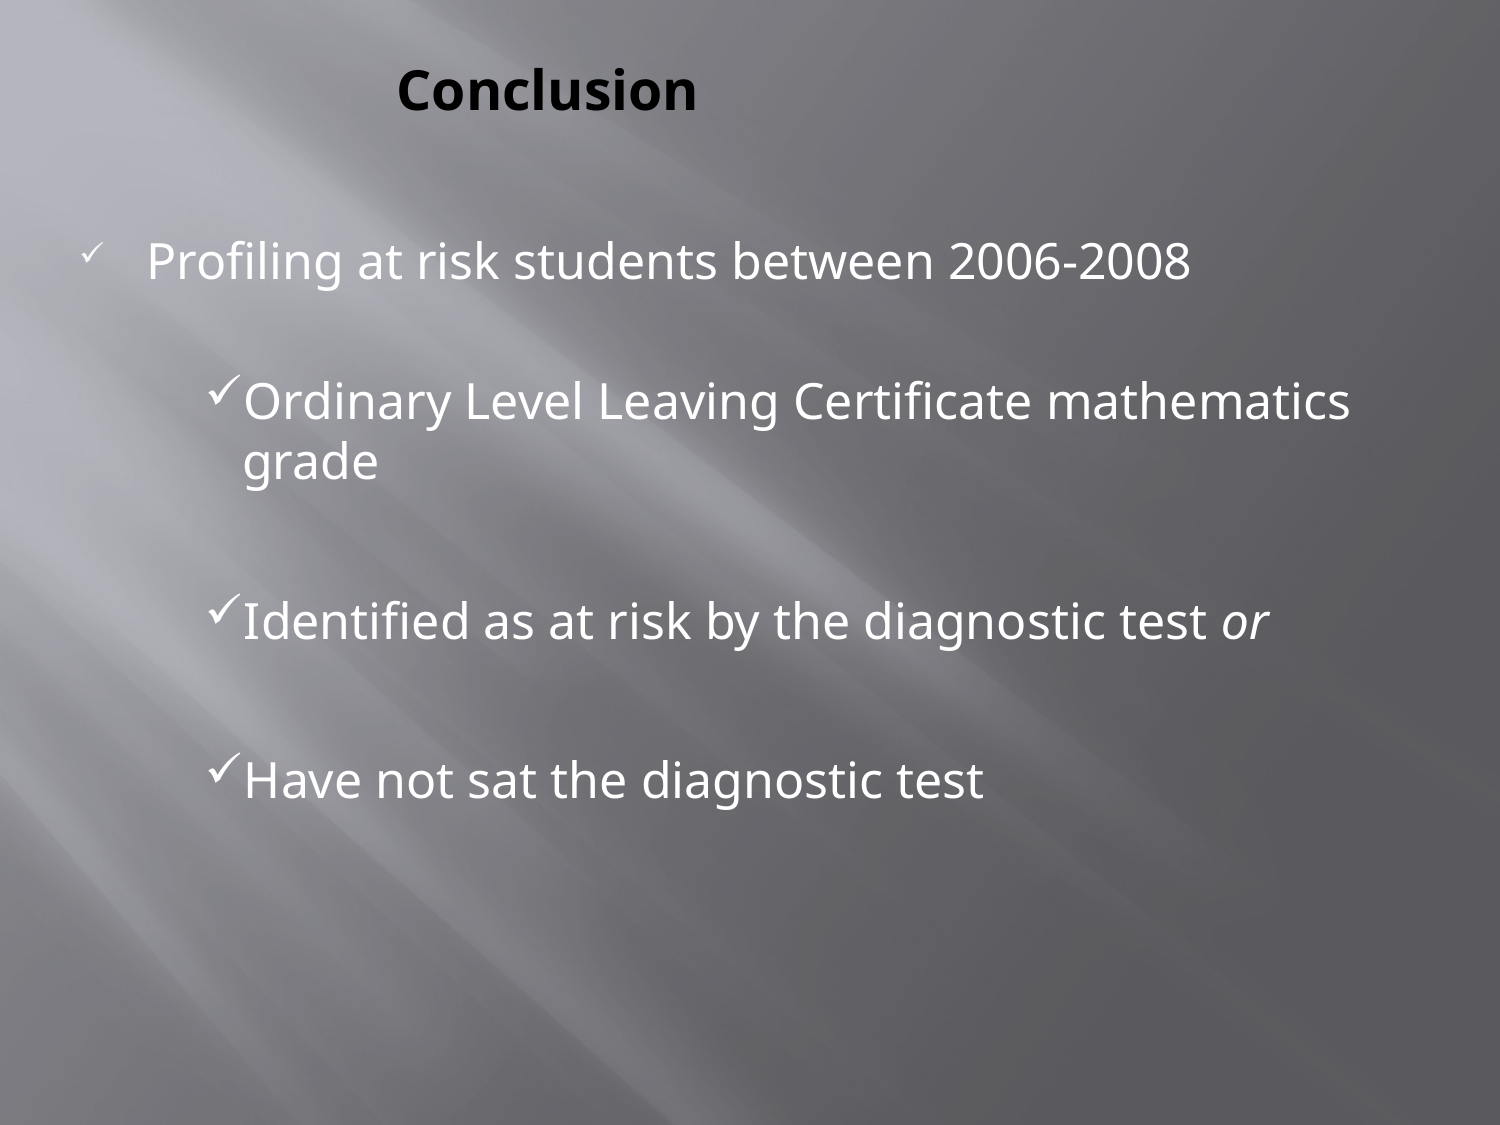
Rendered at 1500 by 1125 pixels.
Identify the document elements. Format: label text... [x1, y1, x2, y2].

title Conclusion [41, 46, 1056, 129]
list Profiling at risk students between 2006-2008 Ordinary Level Leaving Certificate mathematics grade Identified as at risk by the diagnostic test or Have not sat the diagnostic test [41, 152, 1372, 985]
